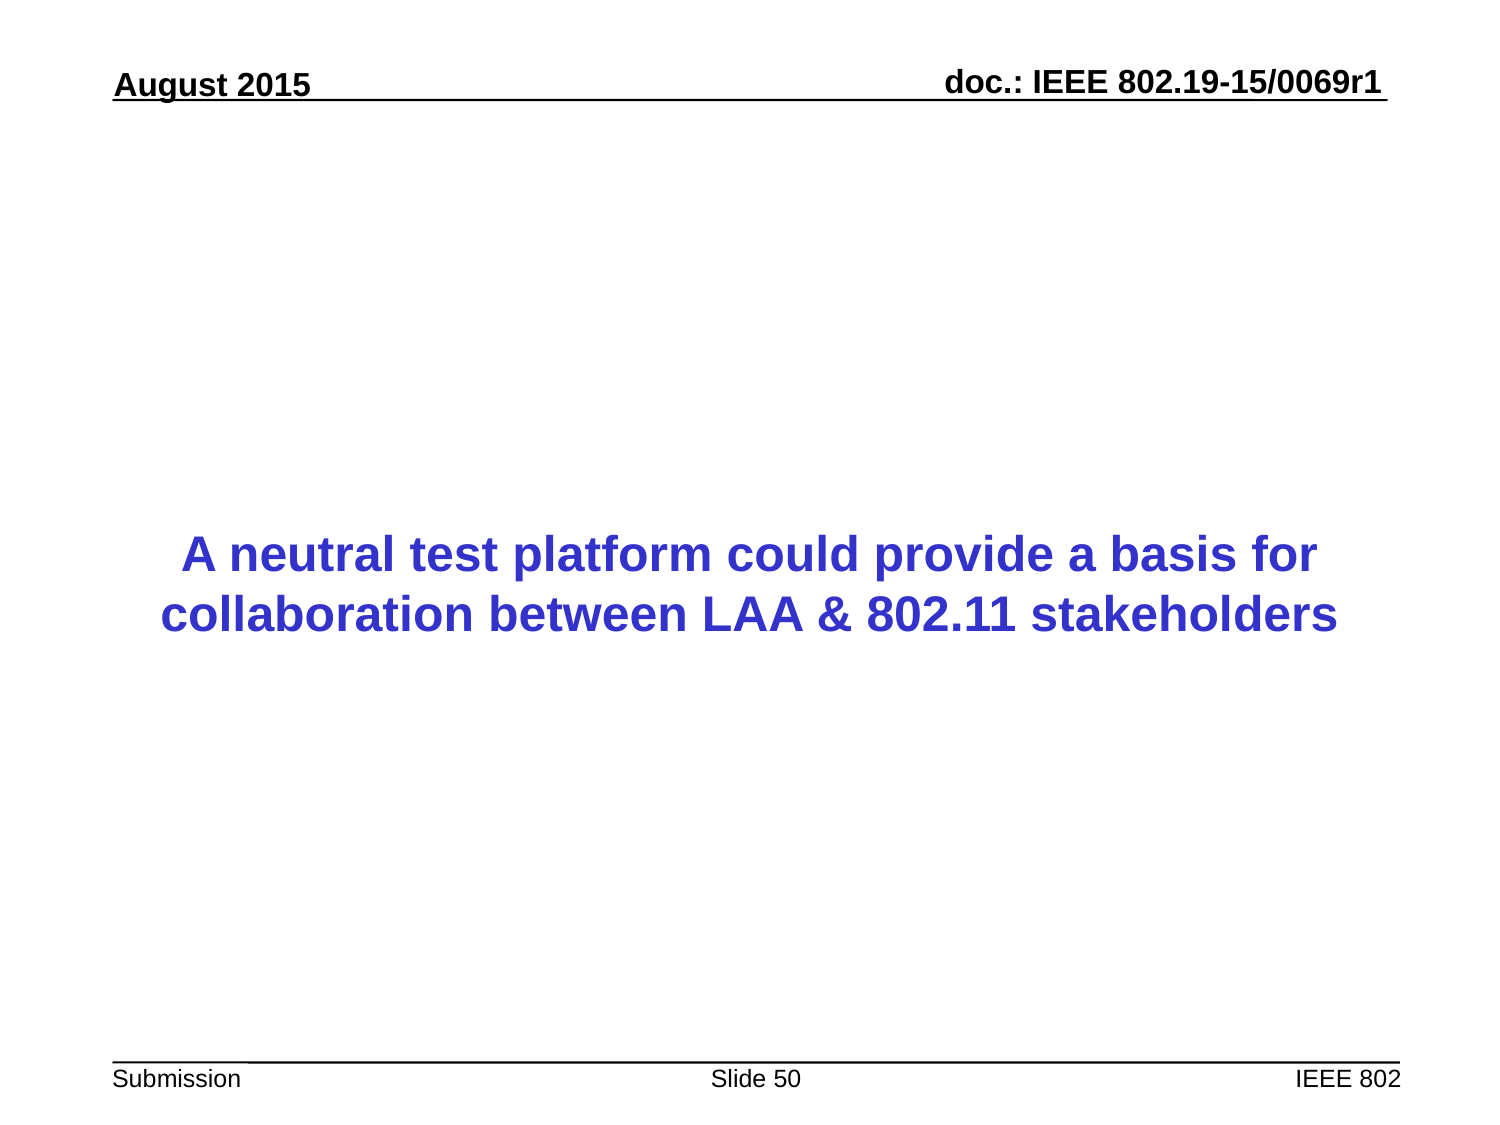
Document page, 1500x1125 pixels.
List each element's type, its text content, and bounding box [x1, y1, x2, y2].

title A neutral test platform could provide a basis for collaboration between LAA & 802.11 stakeholders [112, 125, 1388, 1038]
slide_number Slide 50 [709, 1061, 803, 1093]
footer IEEE 802 [1294, 1061, 1402, 1093]
